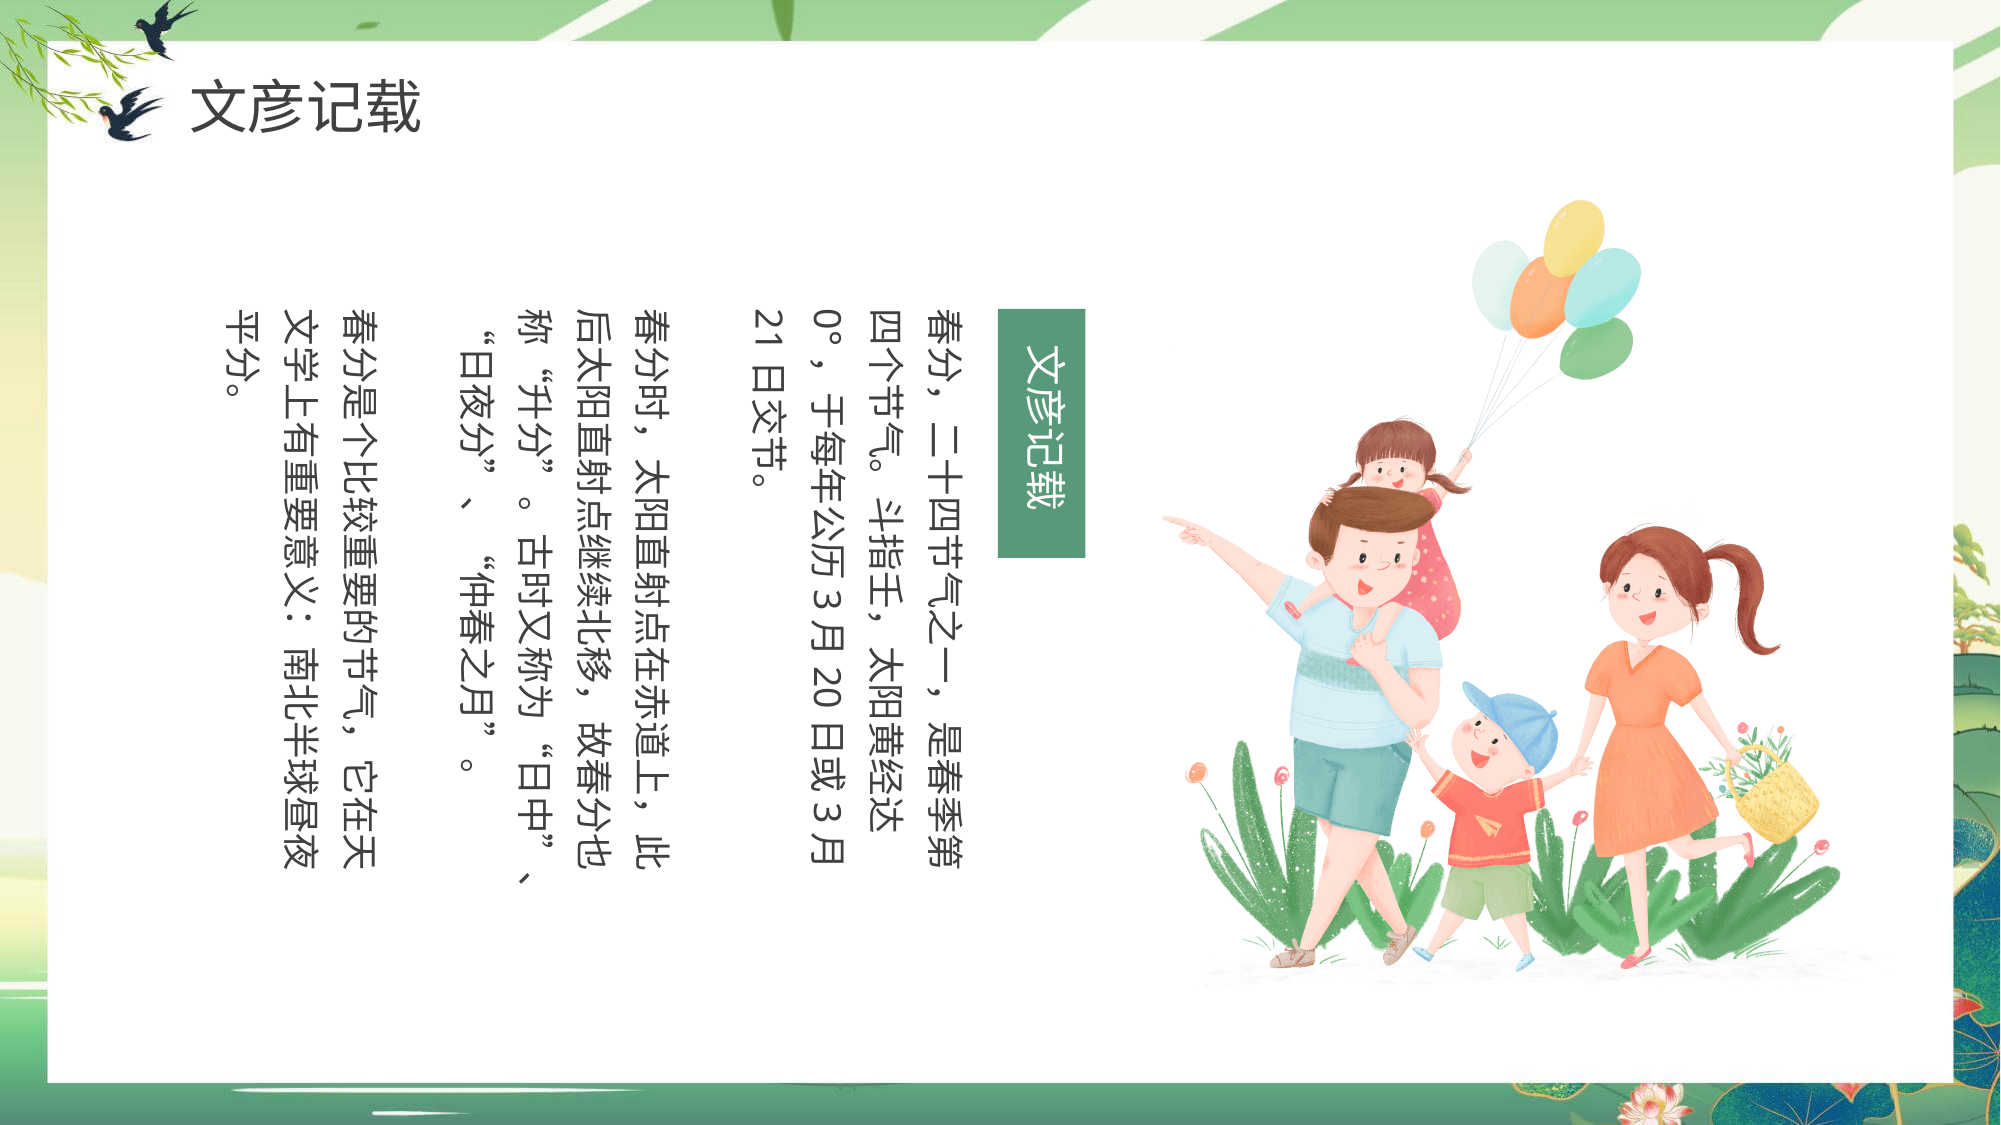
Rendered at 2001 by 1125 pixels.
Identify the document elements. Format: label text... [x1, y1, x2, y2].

text_box 文彦记载 [174, 62, 477, 148]
picture [0, 0, 2001, 1125]
text_box 春分，二十四节气之一，是春季第四个节气。斗指壬，太阳黄经达0°，于每年公历3月20日或3月21日交节。 春分时，太阳直射点在赤道上，此后太阳直射点继续北移，故春分也称“升分”。古时又称为“日中”、“日夜分”、“仲春之月”。 春分是个比较重要的节气，它在天文学上有重要意义：南北半球昼夜平分。 [297, 293, 857, 908]
